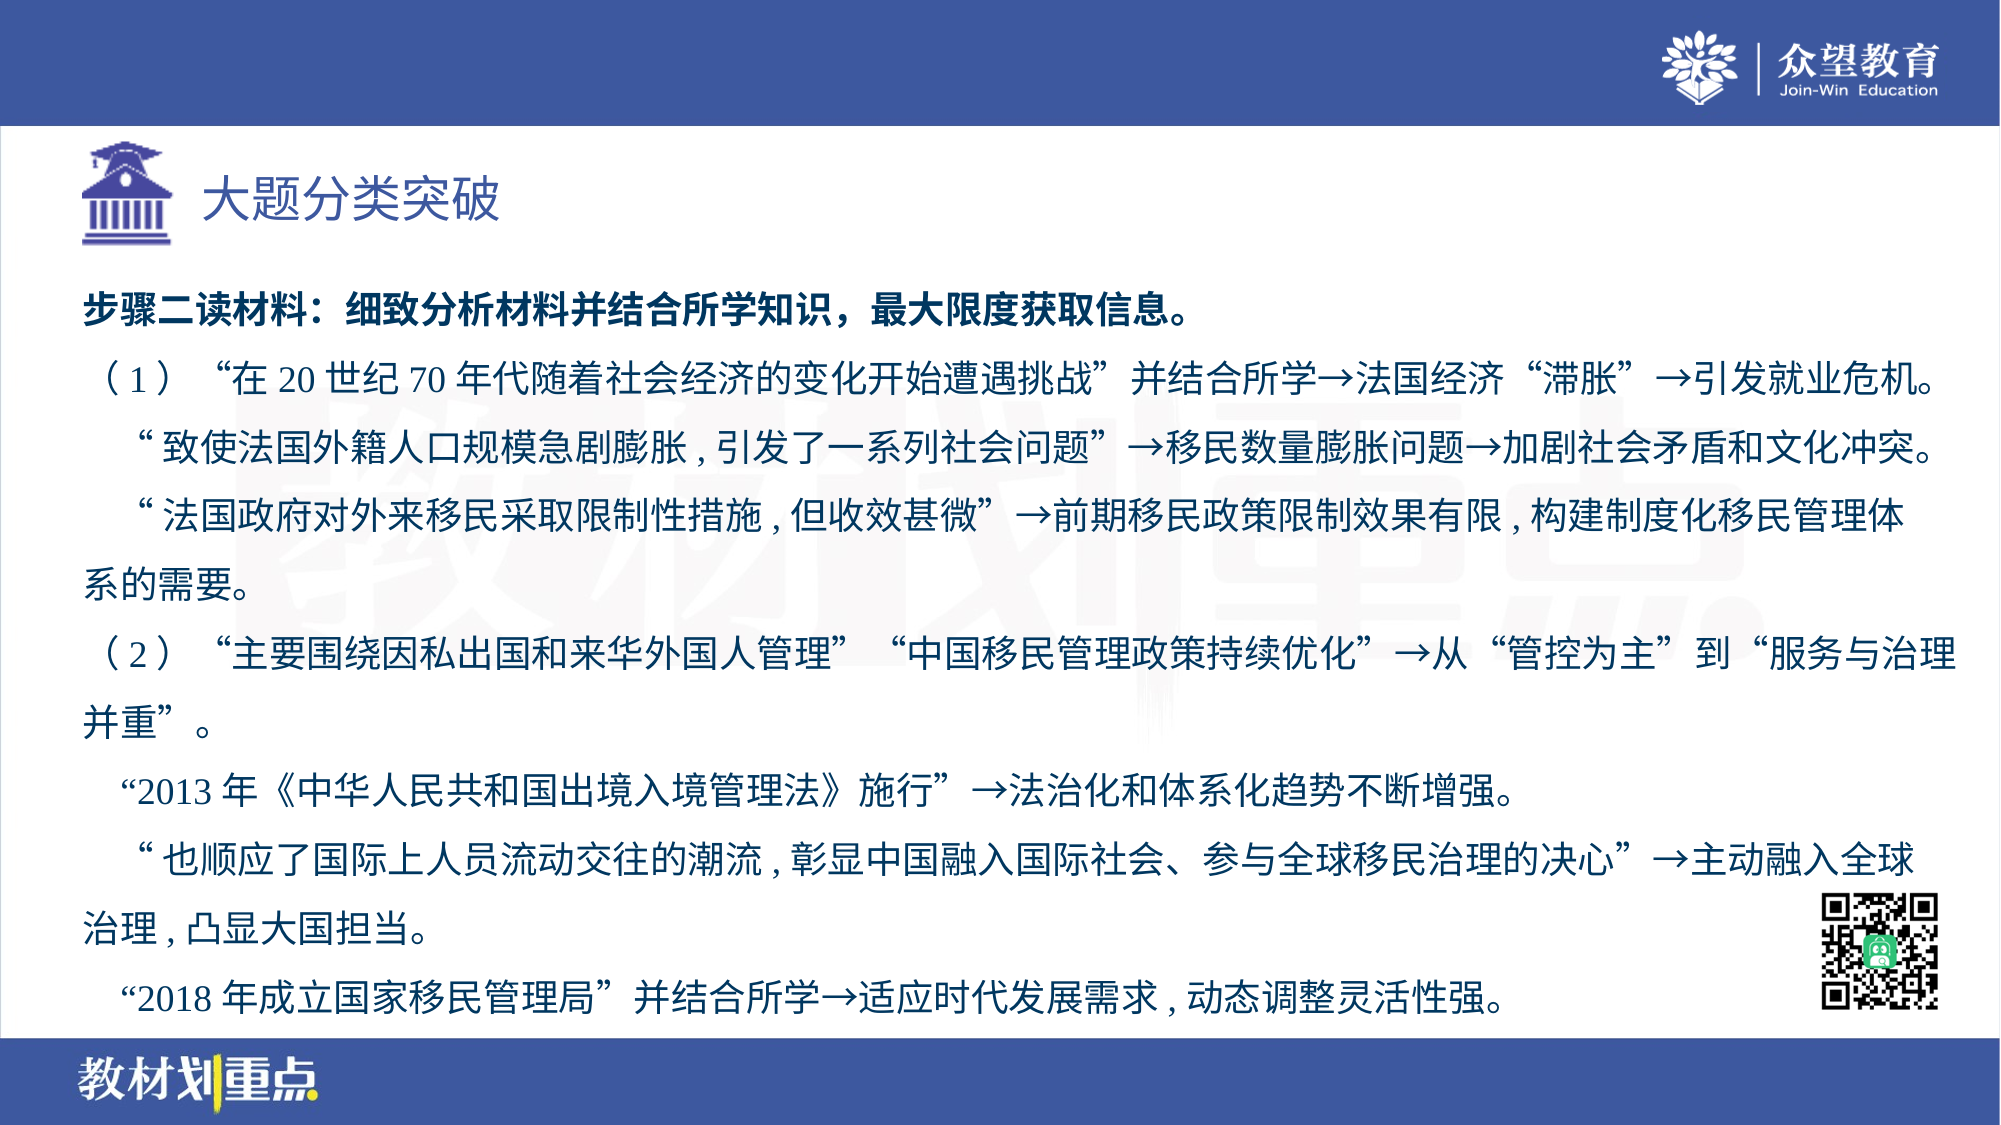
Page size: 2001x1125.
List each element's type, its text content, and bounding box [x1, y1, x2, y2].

picture [0, 0, 2000, 1125]
text_box 步骤二读材料：细致分析材料并结合所学知识，最大限度获取信息。 （1）“在20世纪70年代随着社会经济的变化开始遭遇挑战”并结合所学→法国经济“滞胀”→引发就业危机。 “致使法国外籍人口规模急剧膨胀,引发了一系列社会问题”→移民数量膨胀问题→加剧社会矛盾和文化冲突。 “法国政府对外来移民采取限制性措施,但收效甚微”→前期移民政策限制效果有限,构建制度化移民管理体 系的需要。 （2）“主要围绕因私出国和来华外国人管理”“中国移民管理政策持续优化”→从“管控为主”到“服务与治理 并重”。 “2013年《中华人民共和国出境入境管理法》施行”→法治化和体系化趋势不断增强。 “也顺应了国际上人员流动交往的潮流,彰显中国融入国际社会、参与全球移民治理的决心”→主动融入全球 治理,凸显大国担当。 “2018年成立国家移民管理局”并结合所学→适应时代发展需求,动态调整灵活性强。 [82, 262, 1817, 1019]
